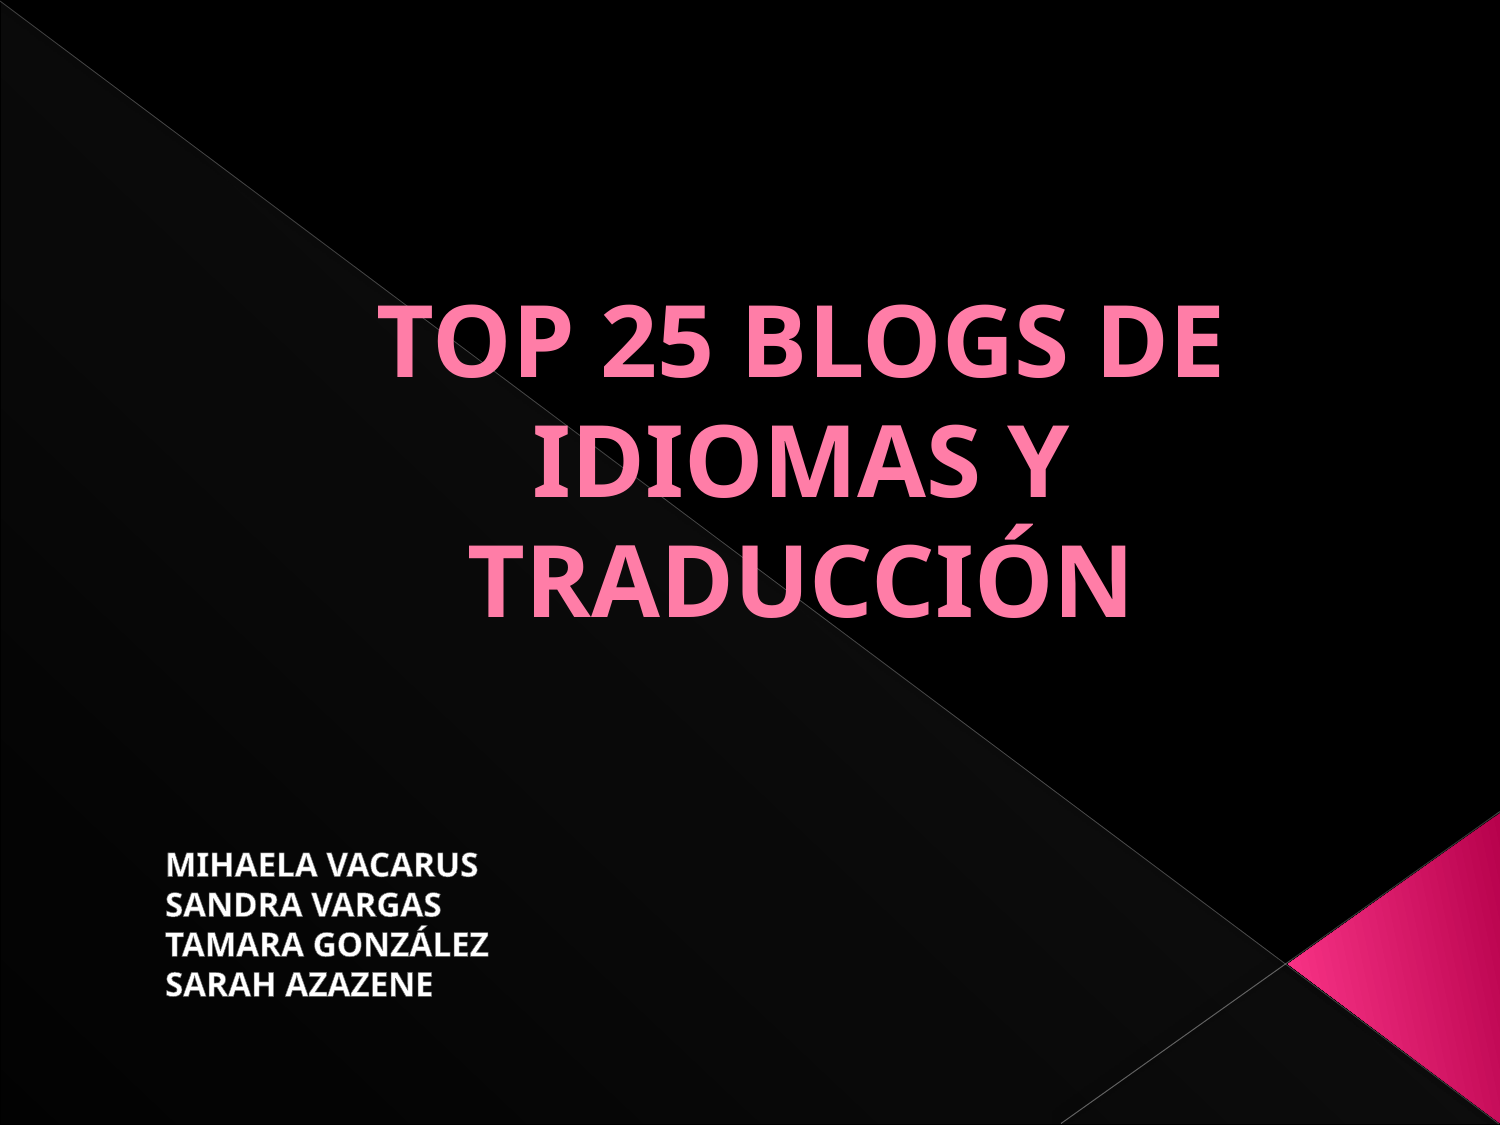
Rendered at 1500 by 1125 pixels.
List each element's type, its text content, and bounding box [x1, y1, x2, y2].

title TOP 25 BLOGS DE IDIOMAS Y TRADUCCIÓN [100, 54, 1423, 646]
subtitle MIHAELA VACARUS SANDRA VARGAS TAMARA GONZÁLEZ SARAH AZAZENE [0, 835, 1323, 1124]
